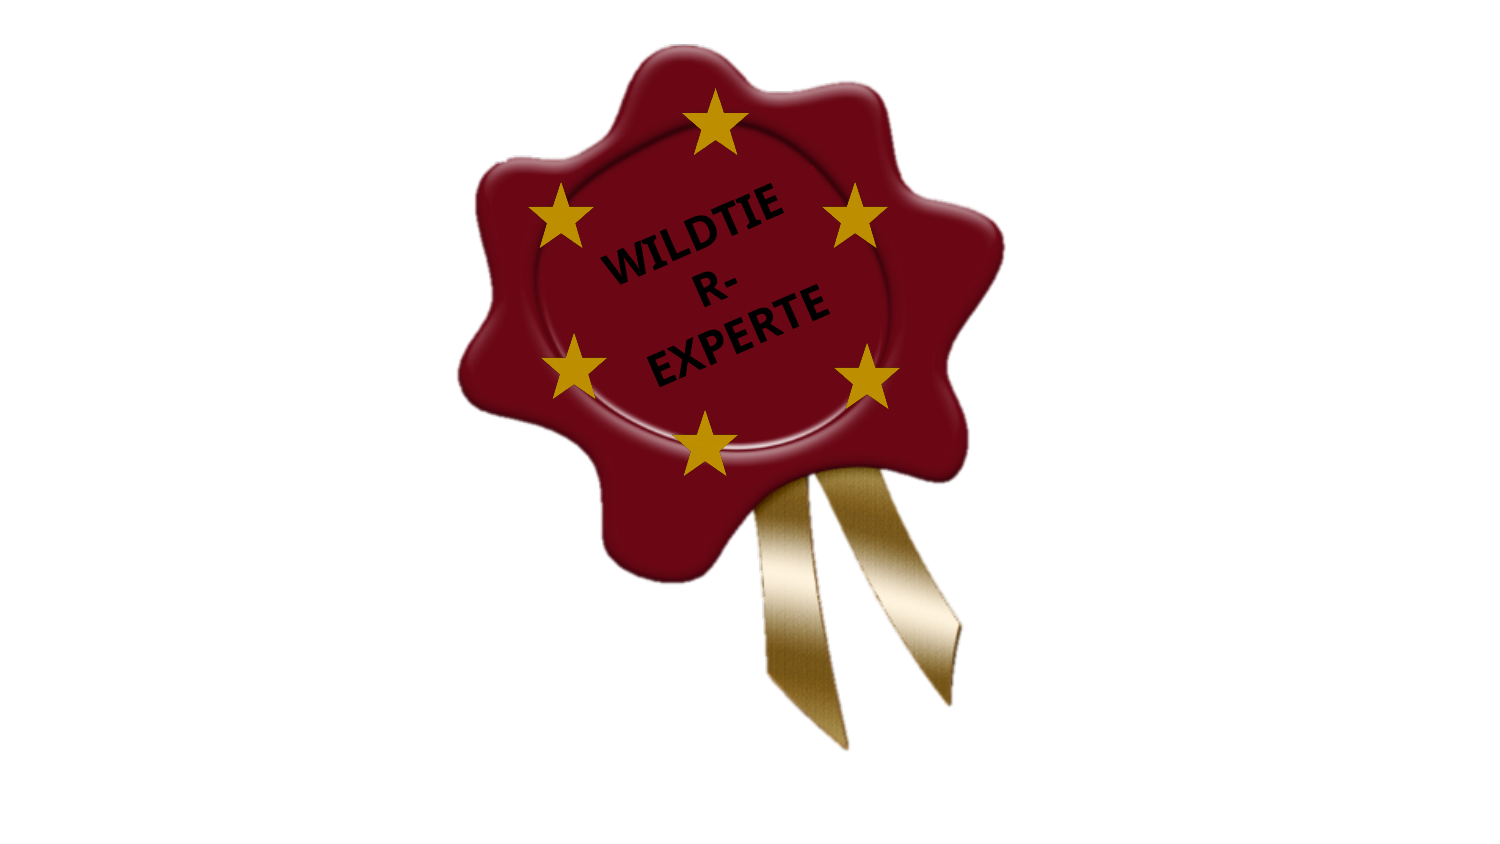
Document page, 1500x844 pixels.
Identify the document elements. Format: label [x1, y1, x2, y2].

text_box [430, 0, 1031, 770]
